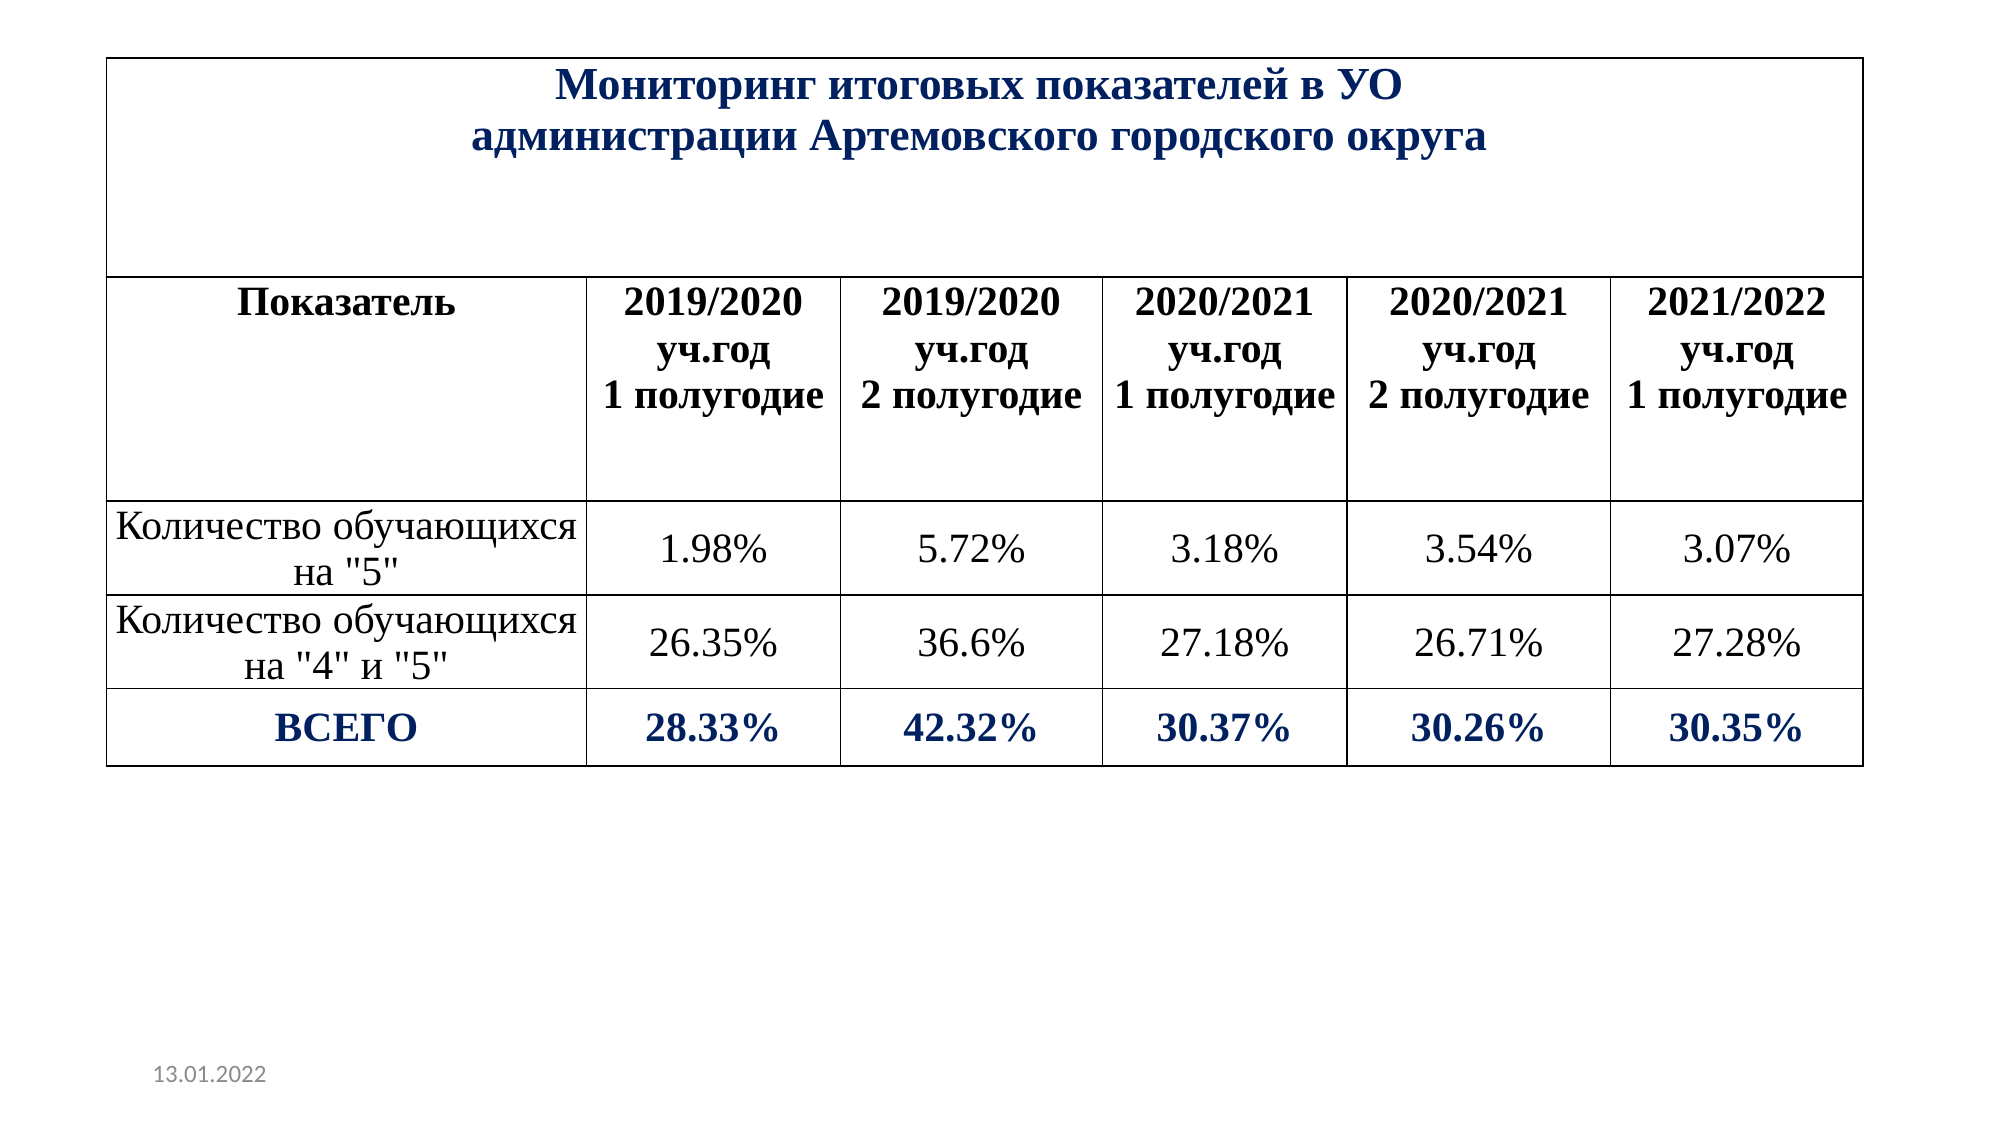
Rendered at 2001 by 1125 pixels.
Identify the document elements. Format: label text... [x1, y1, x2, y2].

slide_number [137, 1042, 588, 1103]
table_cell 3.18% [1103, 502, 1346, 594]
table_cell 27.28% [1611, 596, 1862, 688]
table_cell Количество обучающихся на "4" и "5" [107, 596, 586, 688]
table_cell 30.35% [1611, 689, 1862, 765]
table_cell 30.26% [1348, 689, 1610, 765]
table_cell 28.33% [587, 689, 840, 765]
table_cell 3.54% [1348, 502, 1610, 594]
table_cell 27.18% [1103, 596, 1346, 688]
table_cell 2019/2020 уч.год 1 полугодие [587, 278, 840, 500]
table_cell 2019/2020 уч.год 2 полугодие [841, 278, 1102, 500]
table_cell 36.6% [841, 596, 1102, 688]
table_cell 2021/2022 уч.год 1 полугодие [1611, 278, 1862, 500]
table_header Мониторинг итоговых показателей в УО администрации Артемовского городского округа [107, 59, 1862, 276]
table_cell ВСЕГО [107, 689, 586, 765]
table_cell 26.71% [1348, 596, 1610, 688]
table_cell Количество обучающихся на "5" [107, 502, 586, 594]
table_cell 1.98% [587, 502, 840, 594]
table_cell 3.07% [1611, 502, 1862, 594]
table_cell 26.35% [587, 596, 840, 688]
table_cell 42.32% [841, 689, 1102, 765]
table_cell Показатель [107, 278, 586, 500]
table_cell 2020/2021 уч.год 1 полугодие [1103, 278, 1346, 500]
table_cell 5.72% [841, 502, 1102, 594]
table_cell 2020/2021 уч.год 2 полугодие [1348, 278, 1610, 500]
table_cell 30.37% [1103, 689, 1346, 765]
